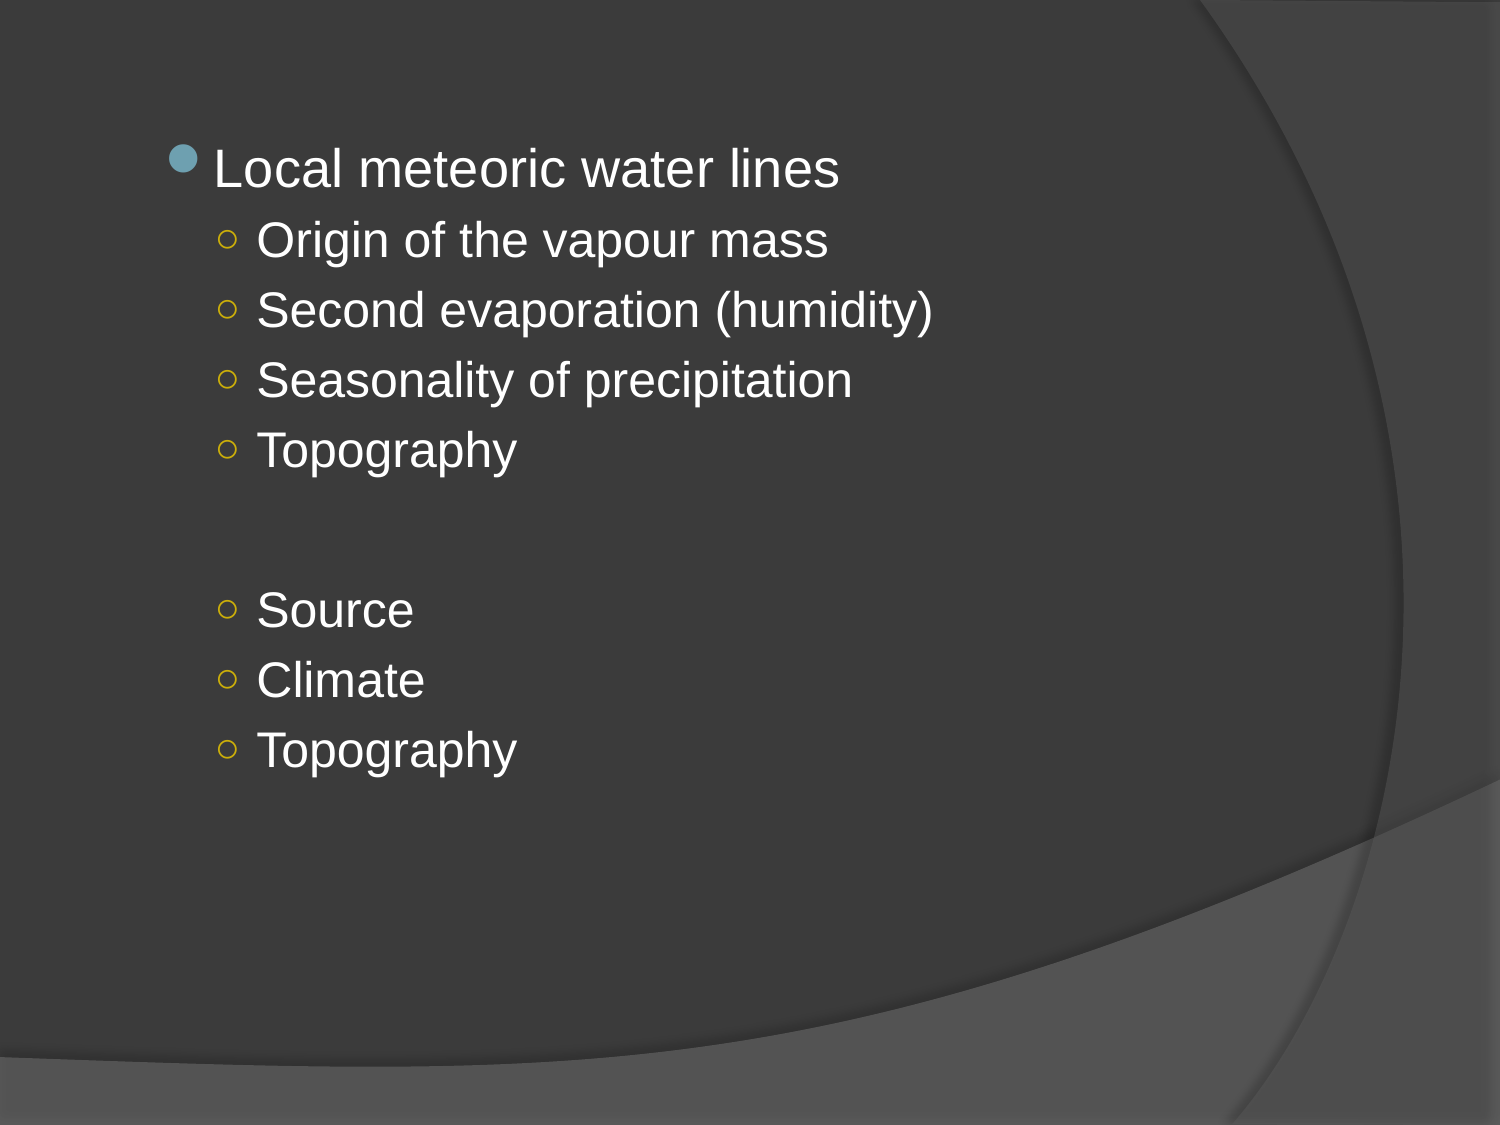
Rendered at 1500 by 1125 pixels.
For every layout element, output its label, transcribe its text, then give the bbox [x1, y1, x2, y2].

list Local meteoric water lines Origin of the vapour mass Second evaporation (humidity) Seasonality of precipitation Topography Source Climate Topography [76, 125, 1302, 868]
